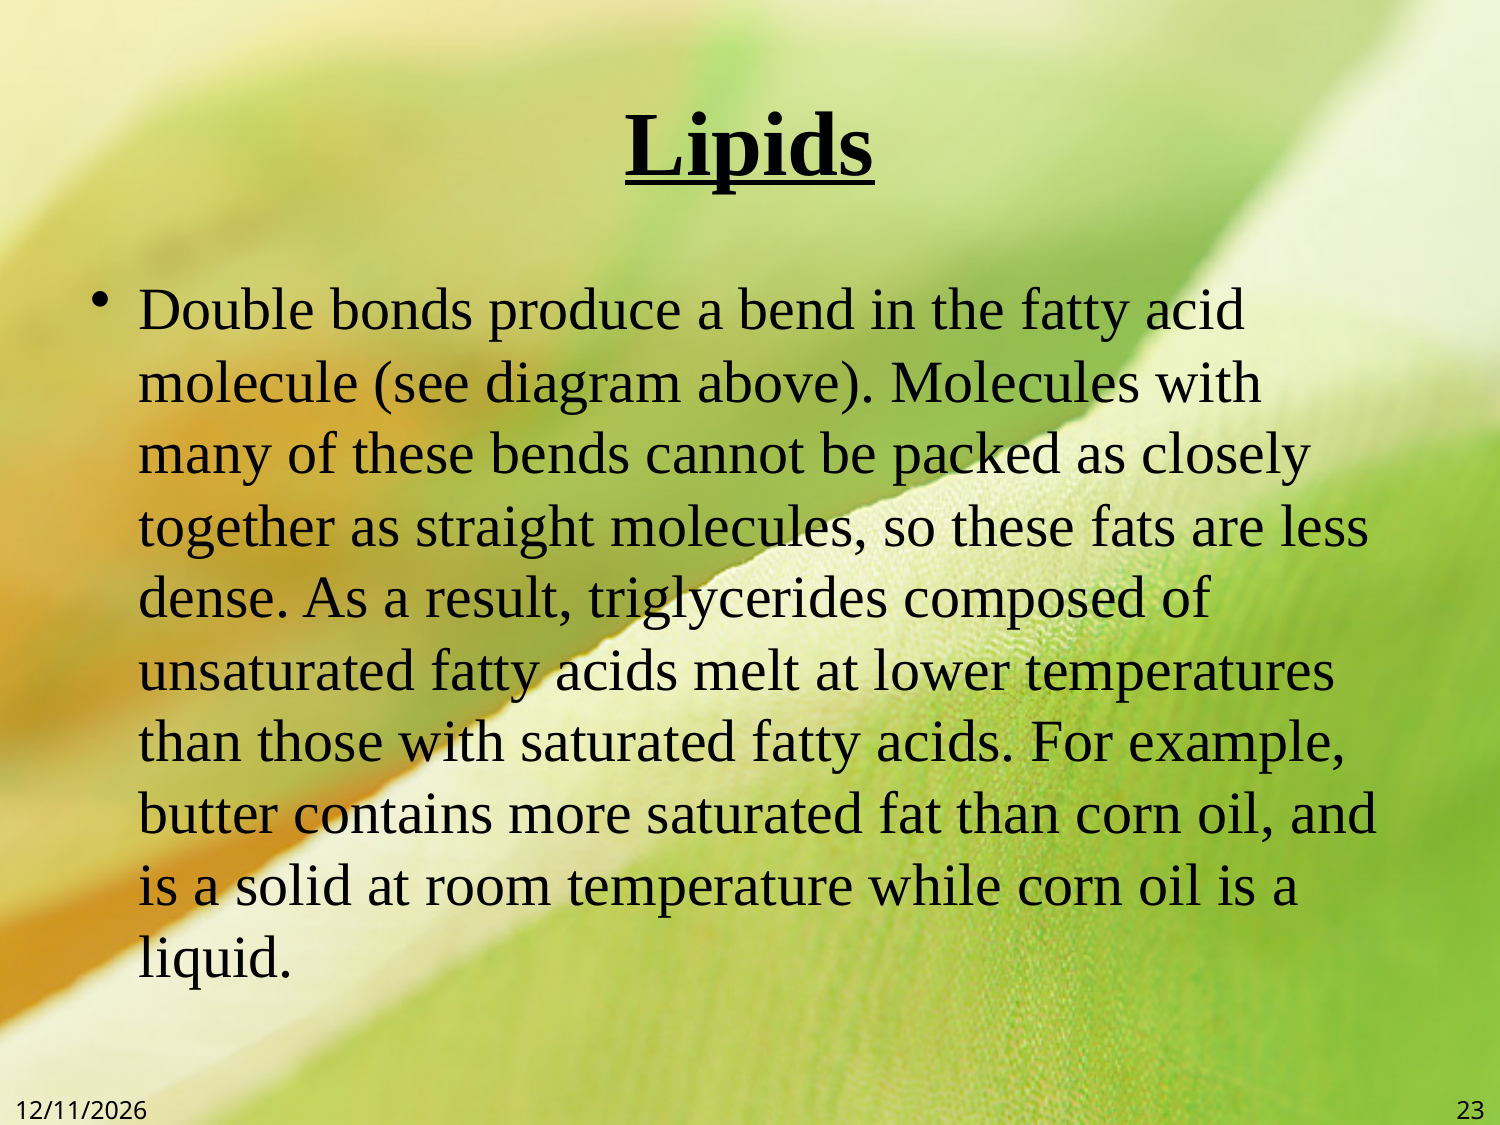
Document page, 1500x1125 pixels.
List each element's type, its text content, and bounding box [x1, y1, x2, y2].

title Lipids [74, 44, 1426, 233]
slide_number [0, 1087, 351, 1125]
slide_number 23 [1324, 1087, 1500, 1125]
picture [0, 0, 1500, 1125]
list Double bonds produce a bend in the fatty acid molecule (see diagram above). Molecules with many of these bends cannot be packed as closely together as straight molecules, so these fats are less dense. As a result, triglycerides composed of unsaturated fatty acids melt at lower temperatures than those with saturated fatty acids. For example, butter contains more saturated fat than corn oil, and is a solid at room temperature while corn oil is a liquid. [74, 262, 1426, 1006]
